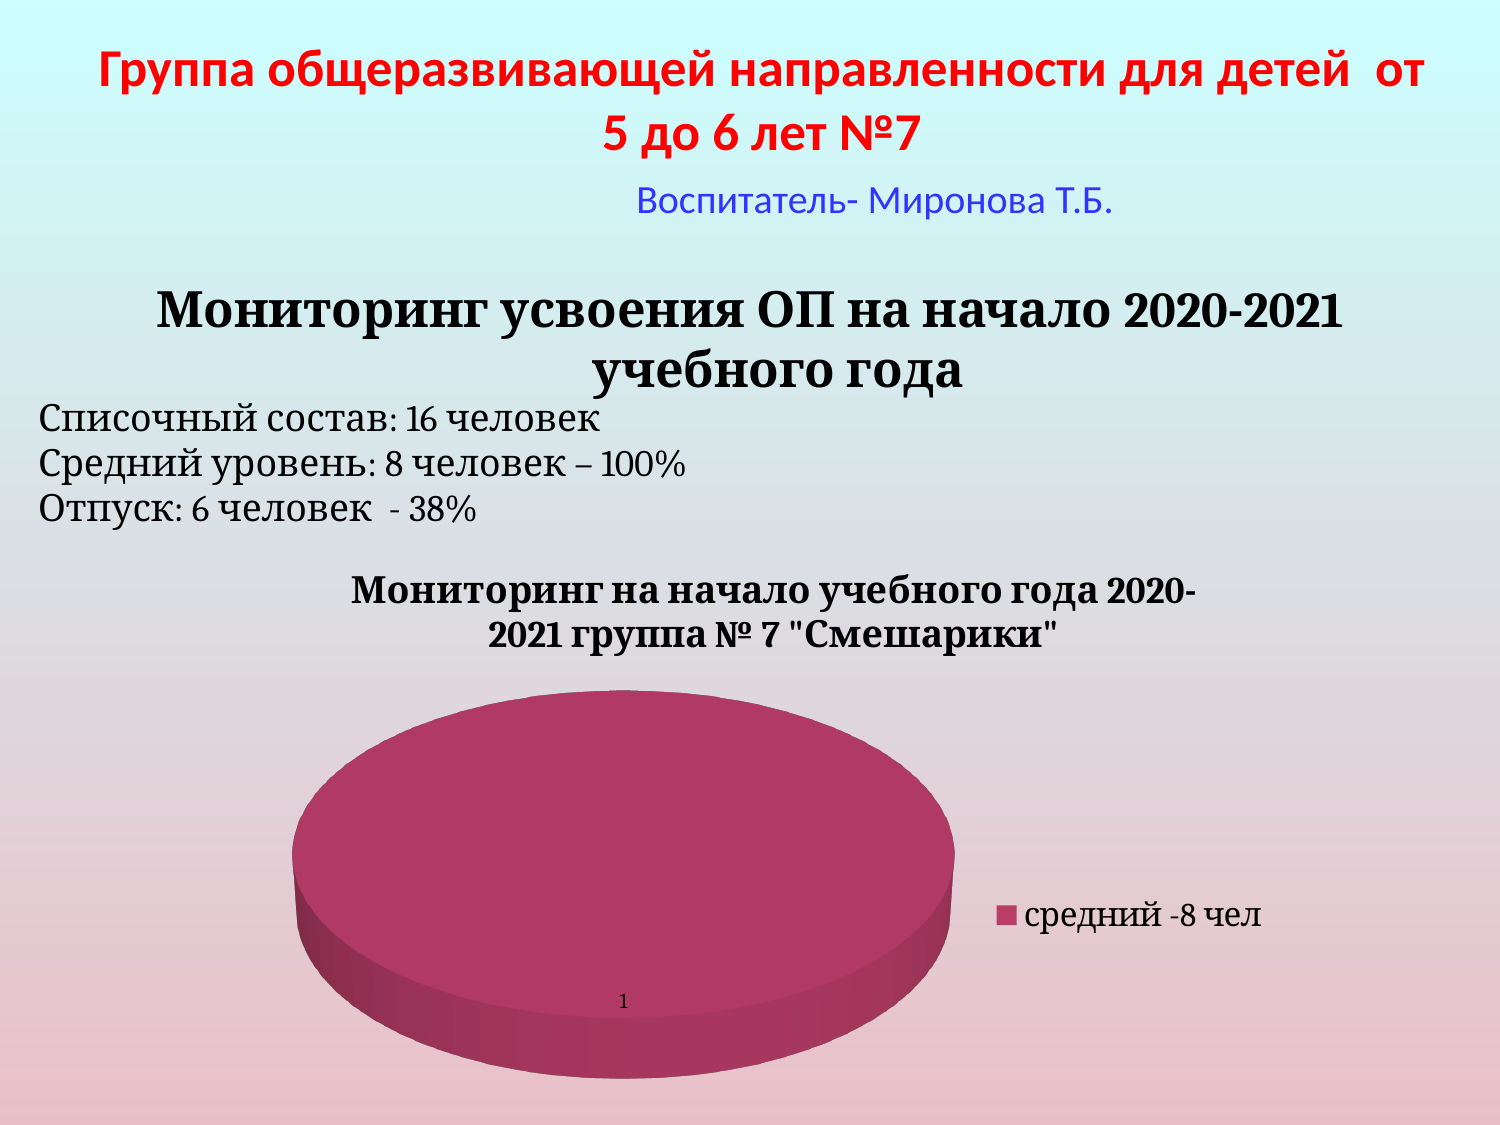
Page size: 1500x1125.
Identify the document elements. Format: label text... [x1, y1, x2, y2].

title Группа общеразвивающей направленности для детей от 5 до 6 лет №7 Воспитатель- Миронова Т.Б. [70, 23, 1454, 235]
list Мониторинг усвоения ОП на начало 2020-2021 учебного года [23, 269, 1477, 1102]
chart [234, 538, 1313, 1102]
text_box Списочный состав: 16 человек Средний уровень: 8 человек – 100% Отпуск: 6 человек - 38% [23, 386, 1442, 537]
